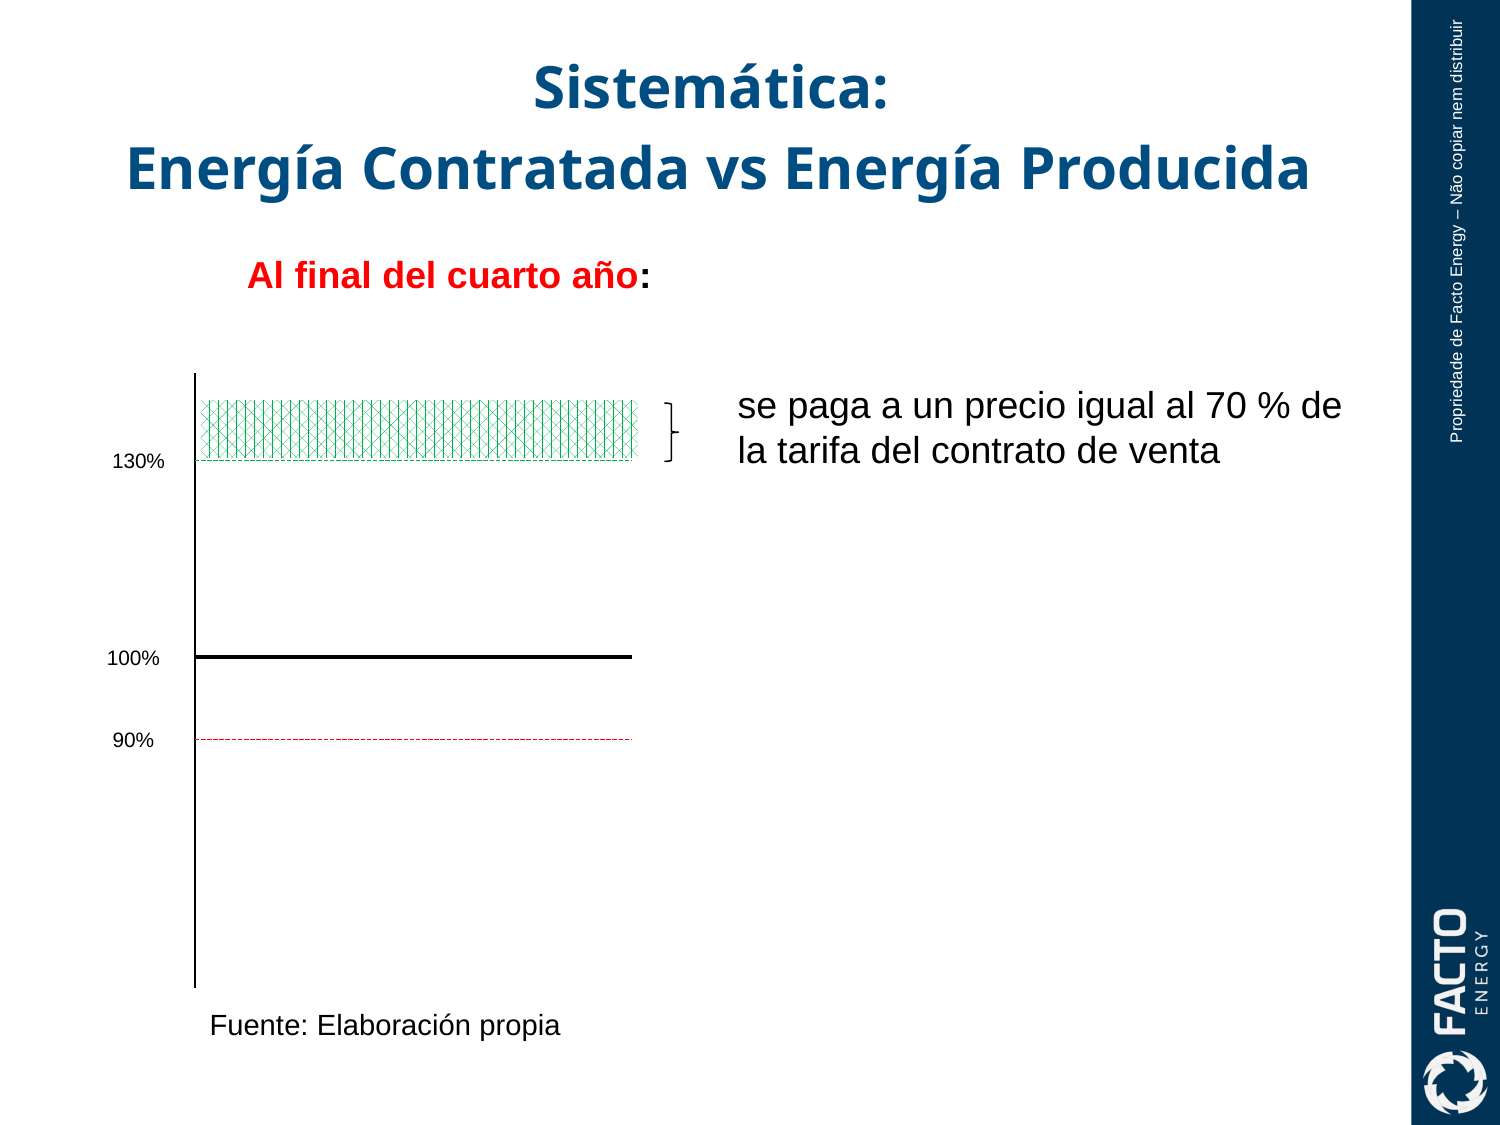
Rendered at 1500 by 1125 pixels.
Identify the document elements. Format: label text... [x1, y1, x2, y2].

text_box 90% [98, 719, 190, 760]
text_box 130% [200, 468, 207, 480]
text_box Sistemática: Energía Contratada vs Energía Producida [52, 42, 1385, 210]
text_box Al final del cuarto año: [232, 243, 678, 304]
picture [1349, 906, 1500, 1118]
text_box 90% [200, 749, 208, 760]
text_box 130% [97, 440, 190, 480]
text_box 90% [200, 719, 208, 739]
text_box se paga a un precio igual al 70 % de la tarifa del contrato de venta [722, 373, 1385, 479]
text_box Fuente: Elaboración propia [194, 998, 739, 1049]
text_box [664, 402, 680, 463]
text_box [1411, 1055, 1500, 1125]
text_box [88, 243, 1128, 330]
text_box [200, 398, 640, 460]
text_box Propriedade de Facto Energy – Não copiar nem distribuir [1437, 4, 1473, 458]
text_box 100% [92, 636, 190, 677]
text_box [1411, 0, 1500, 974]
